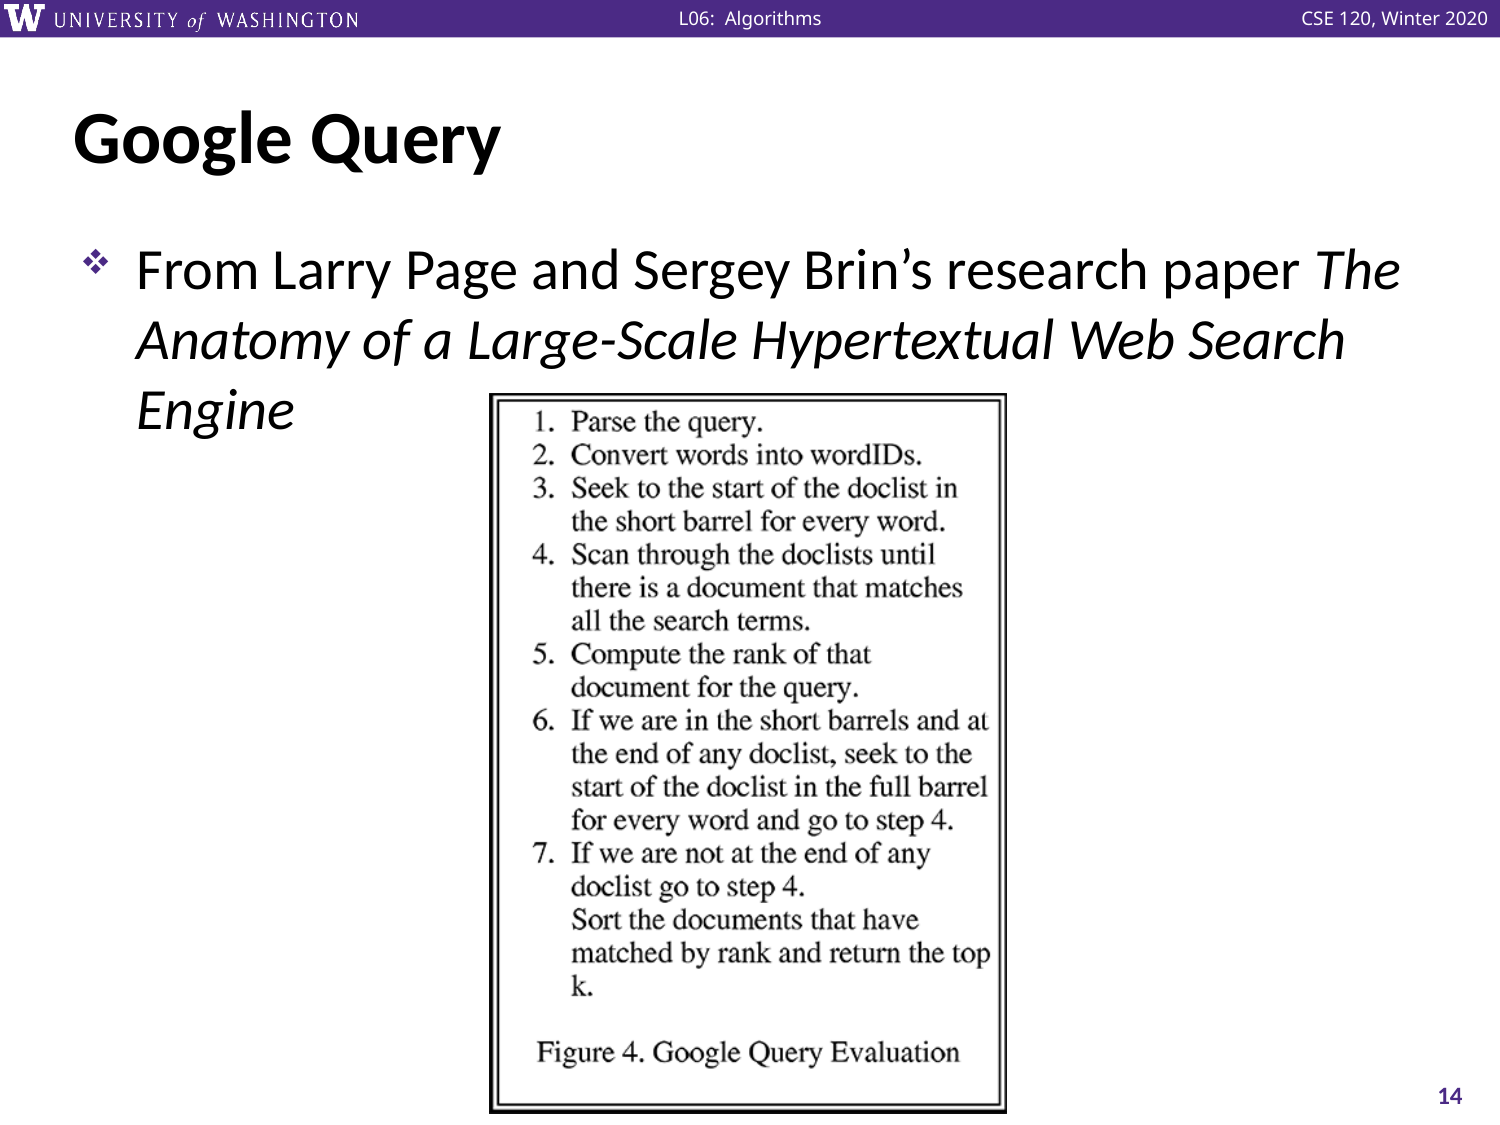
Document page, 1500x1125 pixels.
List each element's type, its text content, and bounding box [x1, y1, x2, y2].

picture [489, 393, 1007, 1115]
title Google Query [58, 71, 1438, 197]
slide_number 14 [1400, 1065, 1500, 1125]
picture [4, 4, 358, 32]
list From Larry Page and Sergey Brin’s research paper The Anatomy of a Large-Scale Hypertextual Web Search Engine [64, 223, 1438, 1040]
